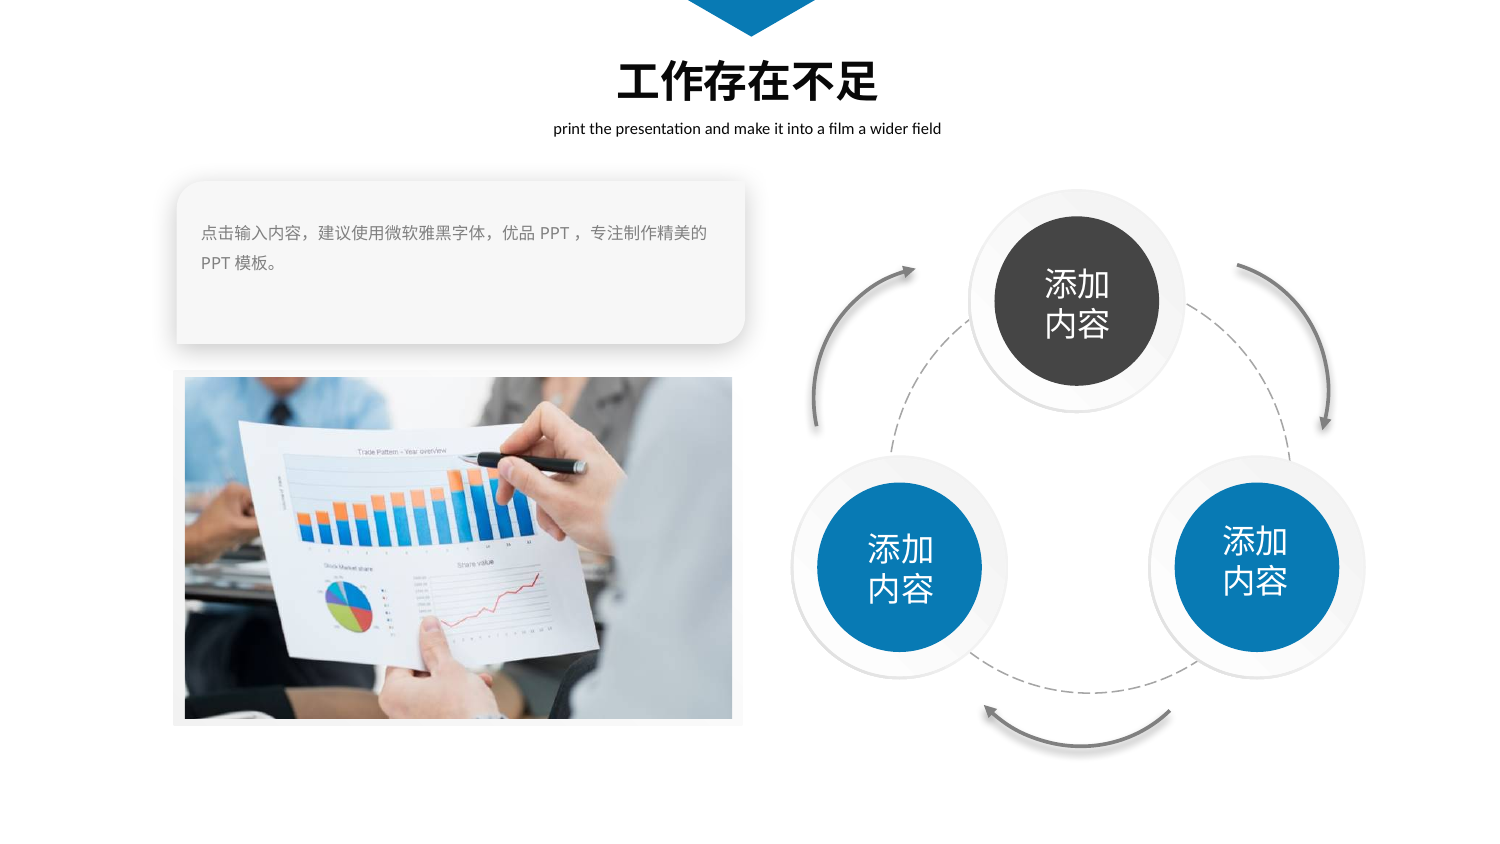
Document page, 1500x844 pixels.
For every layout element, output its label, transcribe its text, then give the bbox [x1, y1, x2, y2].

text_box 工作存在不足 [510, 46, 985, 110]
text_box [685, 0, 816, 38]
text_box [173, 370, 743, 726]
text_box print the presentation and make it into a film a wider field [495, 110, 1000, 146]
text_box [175, 180, 747, 345]
text_box 点击输入内容，建议使用微软雅黑字体，优品PPT，专注制作精美的PPT模板。 [192, 208, 729, 311]
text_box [790, 189, 1366, 749]
